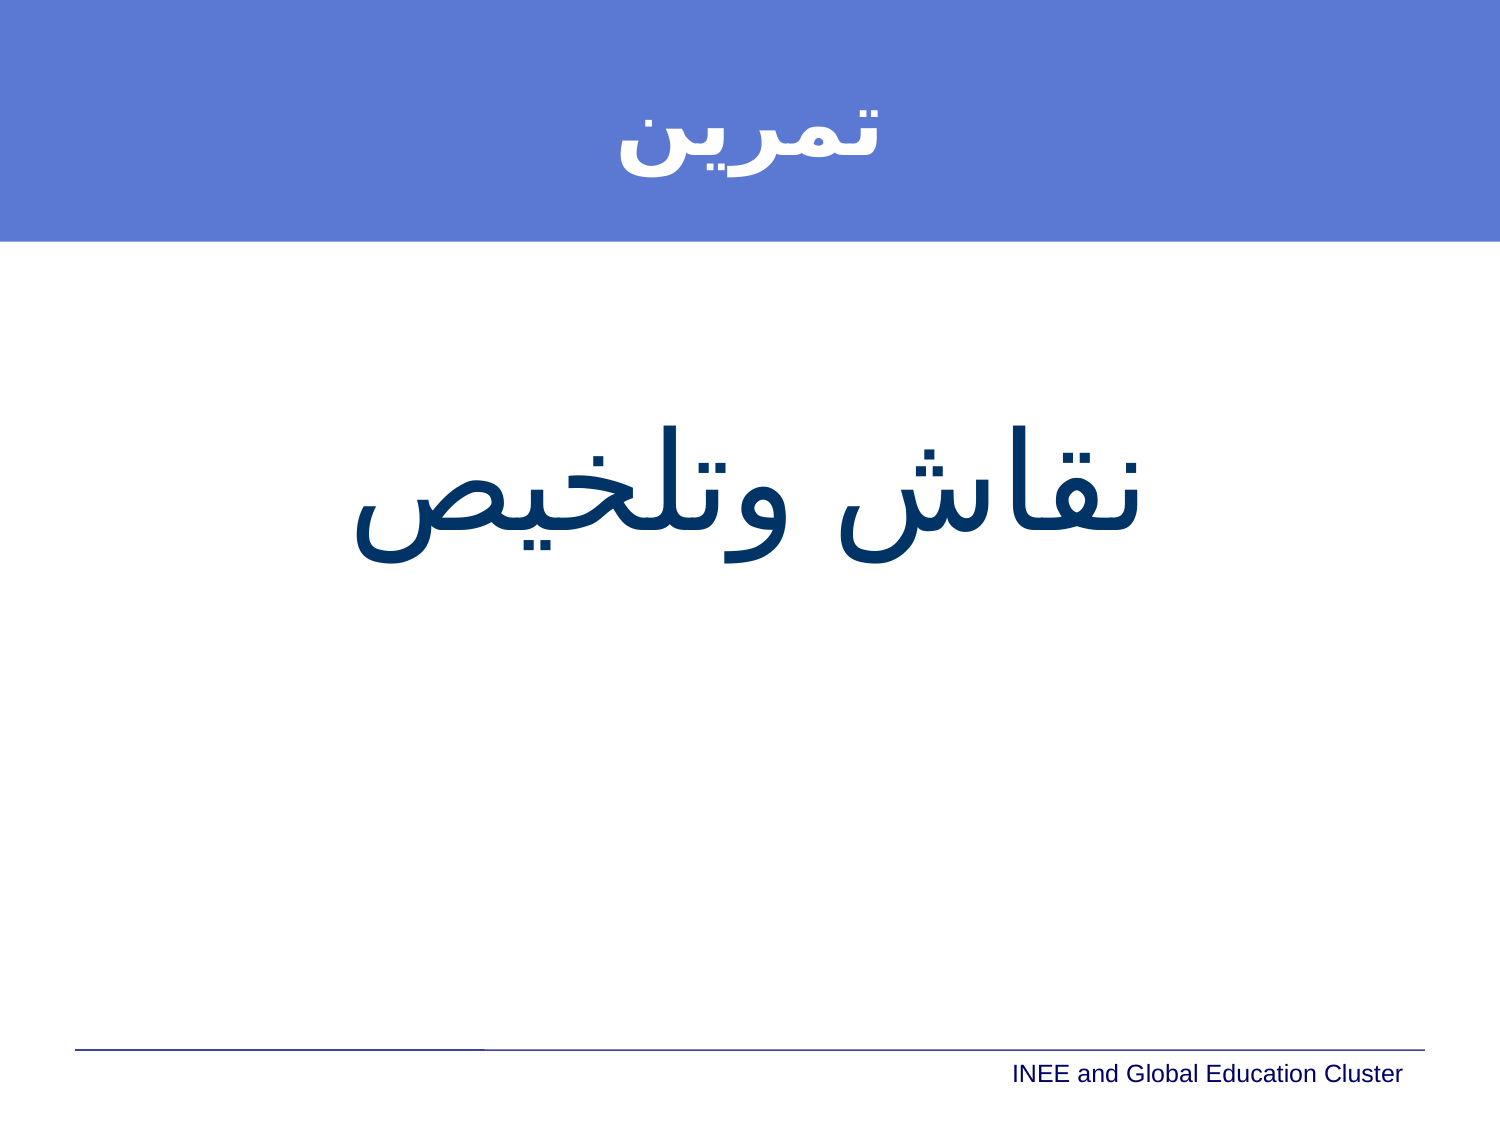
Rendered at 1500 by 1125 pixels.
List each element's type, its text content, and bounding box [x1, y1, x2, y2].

footer INEE and Global Education Cluster [75, 1049, 1427, 1103]
list نقاش وتلخيص [74, 385, 1426, 1006]
title تمرين [74, 24, 1426, 213]
